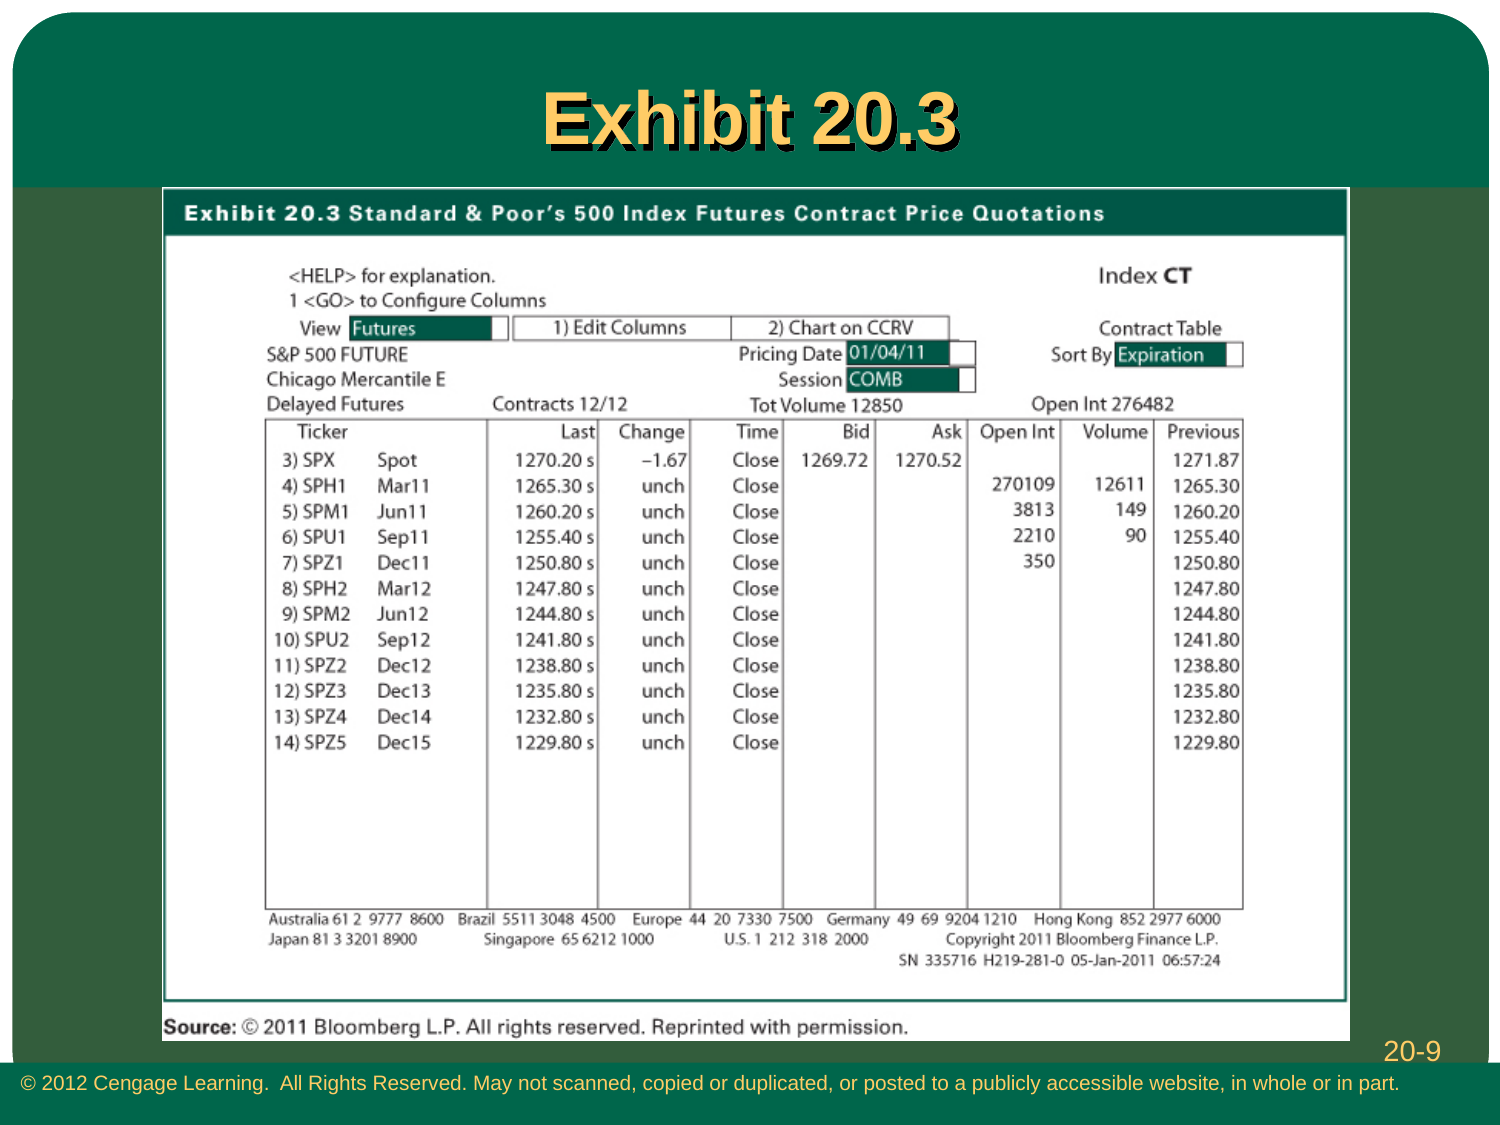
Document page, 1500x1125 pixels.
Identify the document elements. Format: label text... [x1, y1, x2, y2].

footer © 2012 Cengage Learning. All Rights Reserved. May not scanned, copied or duplicated, or posted to a publicly accessible website, in whole or in part. [0, 1062, 1500, 1125]
slide_number 20-9 [1325, 1025, 1500, 1088]
title Exhibit 20.3 [75, 37, 1425, 193]
picture [162, 187, 1351, 1041]
